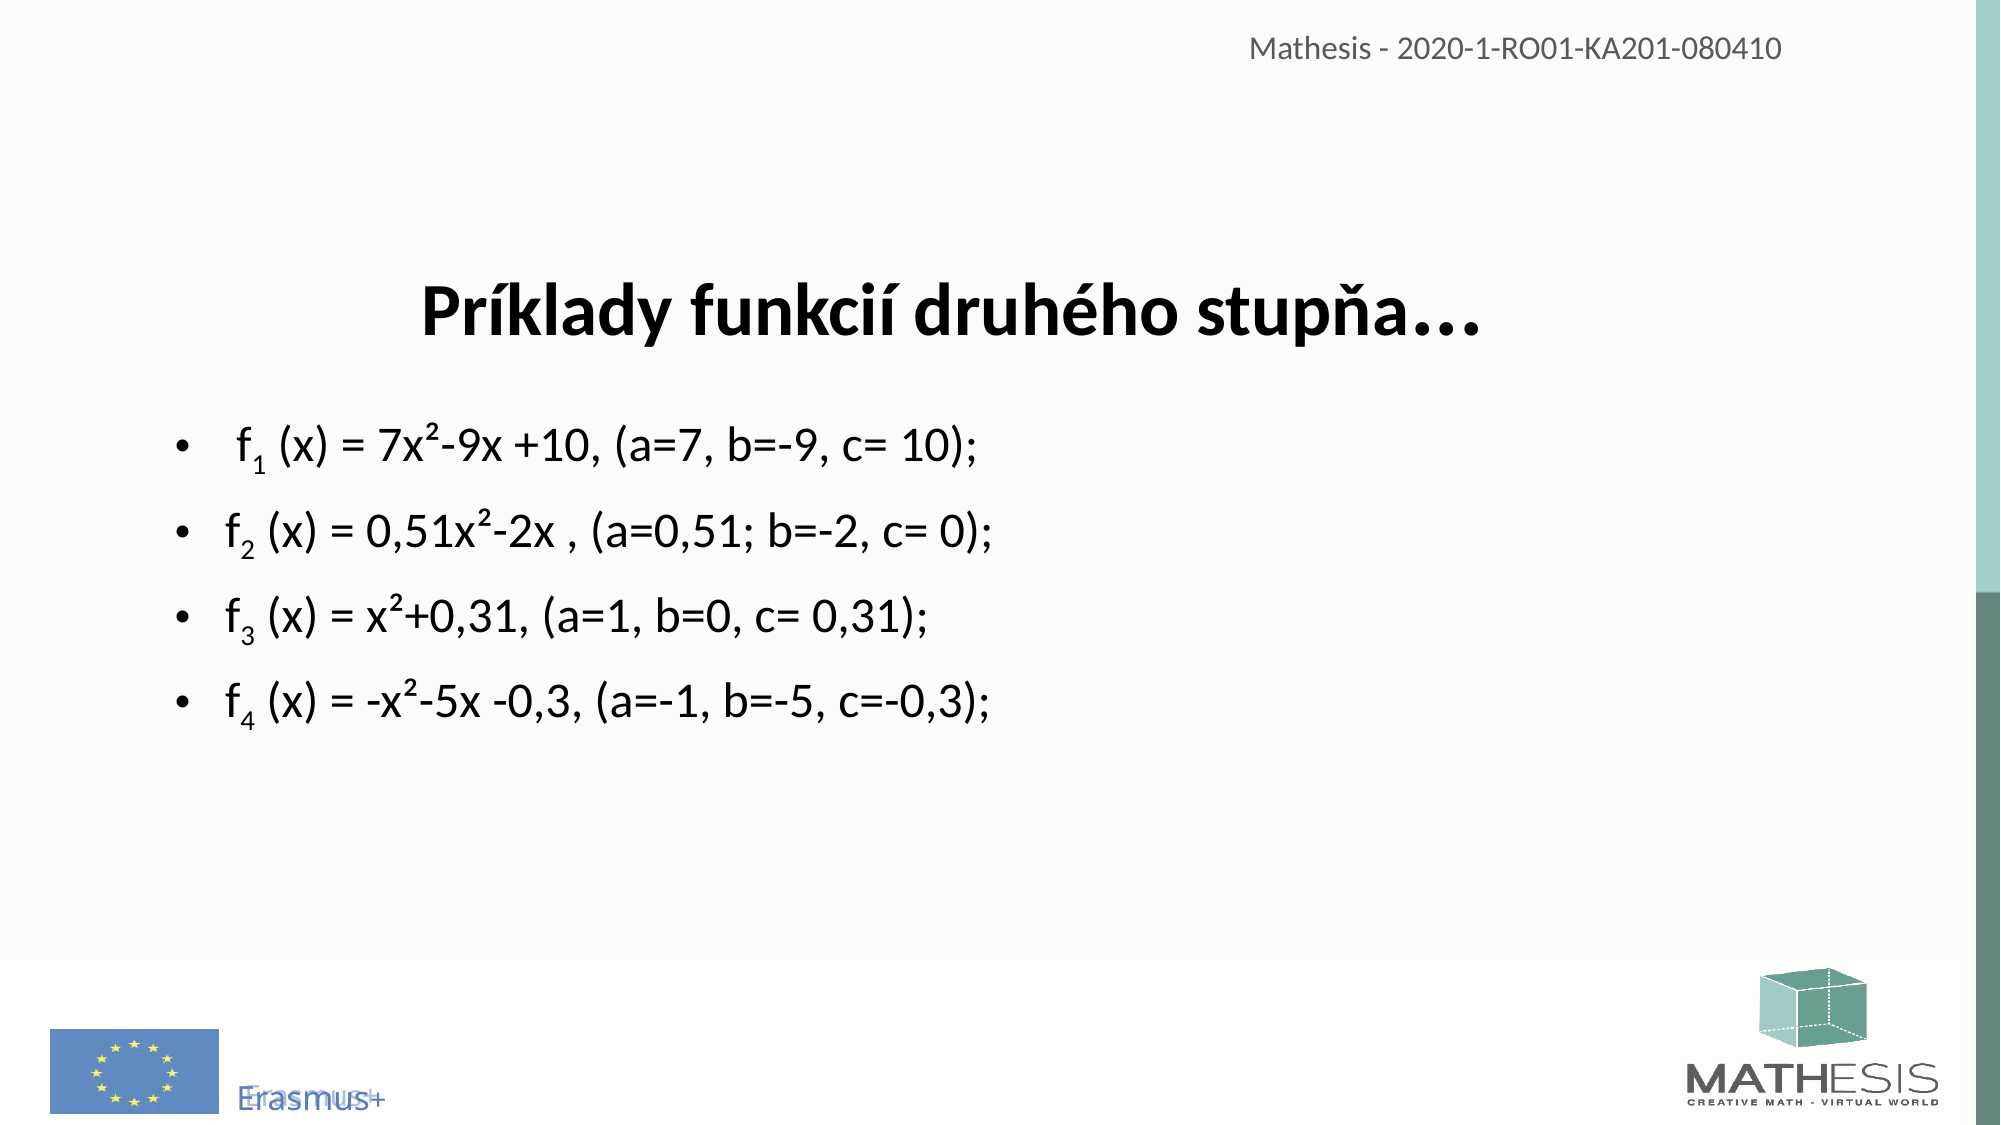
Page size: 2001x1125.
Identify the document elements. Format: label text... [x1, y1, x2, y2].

text_box Δ>0 [1976, 0, 2000, 1125]
text_box Δ>0 [1664, 928, 1961, 1125]
text_box Δ>0 [50, 1029, 219, 1114]
text_box Príklady funkcií druhého stupňa... [281, 188, 1624, 427]
text_box f1 (x) = 7x²-9x +10, (a=7, b=-9, c= 10); f2 (x) = 0,51x²-2x , (a=0,51; b=-2, c= 0); f3 (x) = x²+0,31, (a=1, b=0, c= 0,31); f4 (x) = -x²-5x -0,3, (a=-1, b=-5, c=-0,3); [158, 387, 1259, 783]
